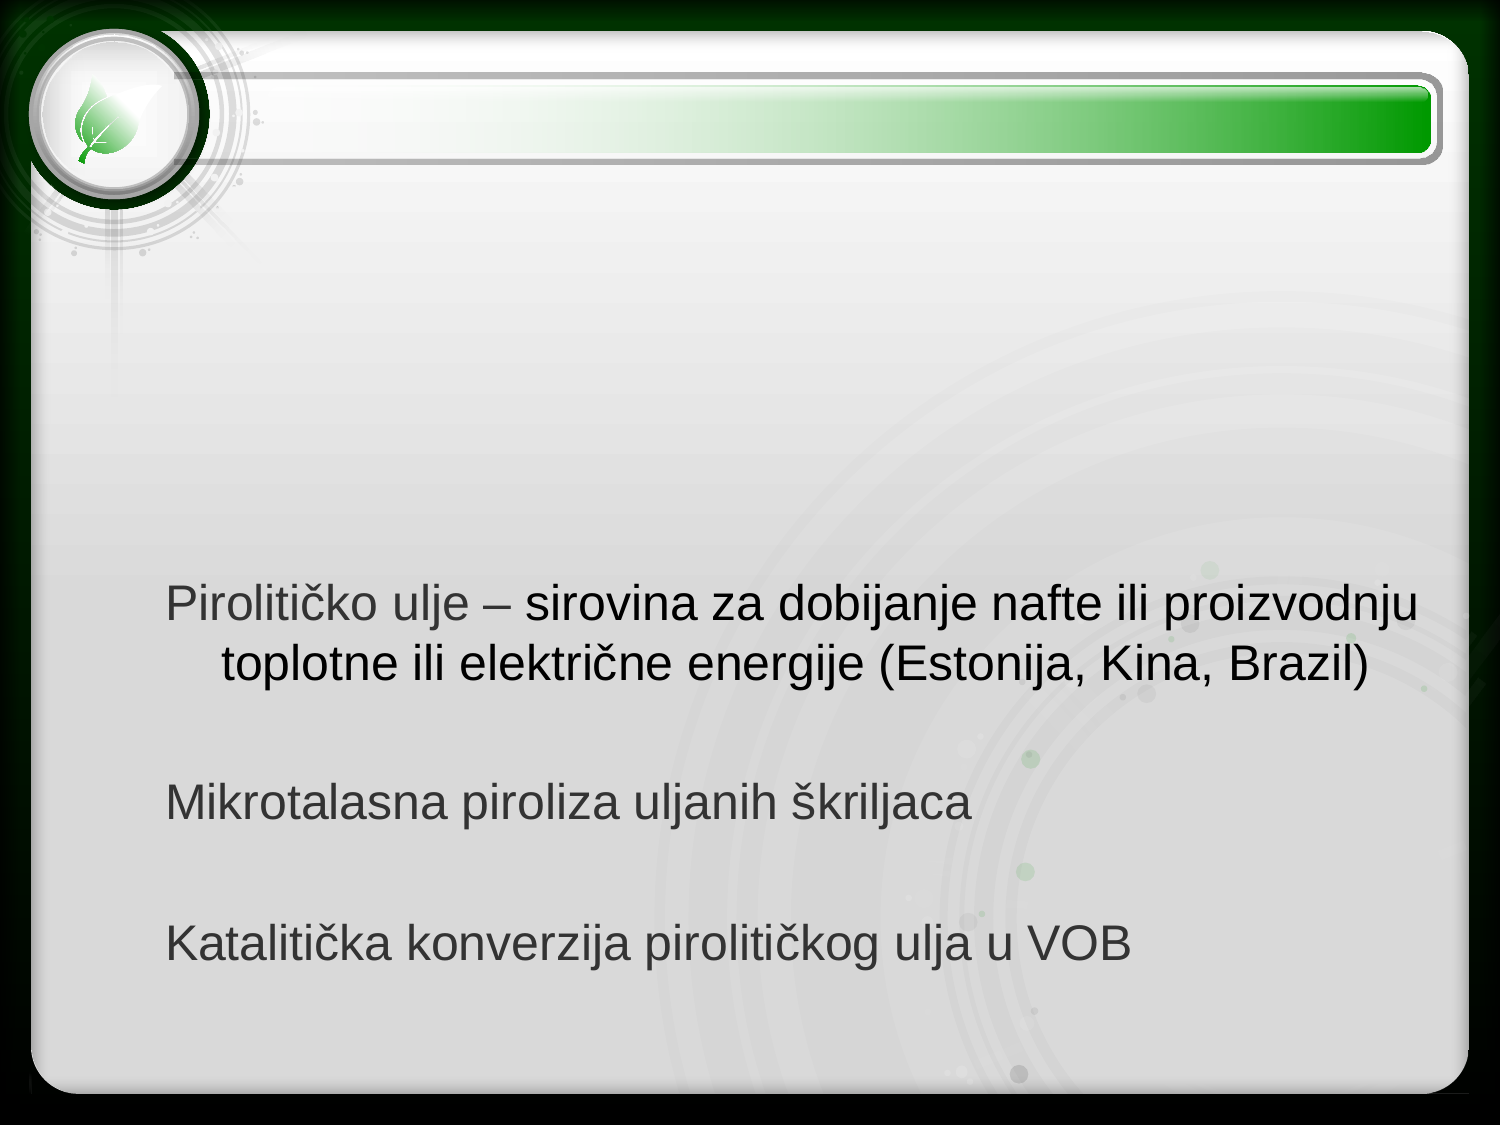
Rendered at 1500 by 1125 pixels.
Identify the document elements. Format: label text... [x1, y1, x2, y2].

list Pirolitičko ulje – sirovina za dobijanje nafte ili proizvodnju toplotne ili električne energije (Estonija, Kina, Brazil) Mikrotalasna piroliza uljanih škriljaca Katalitička konverzija pirolitičkog ulja u VOB [149, 562, 1476, 1125]
